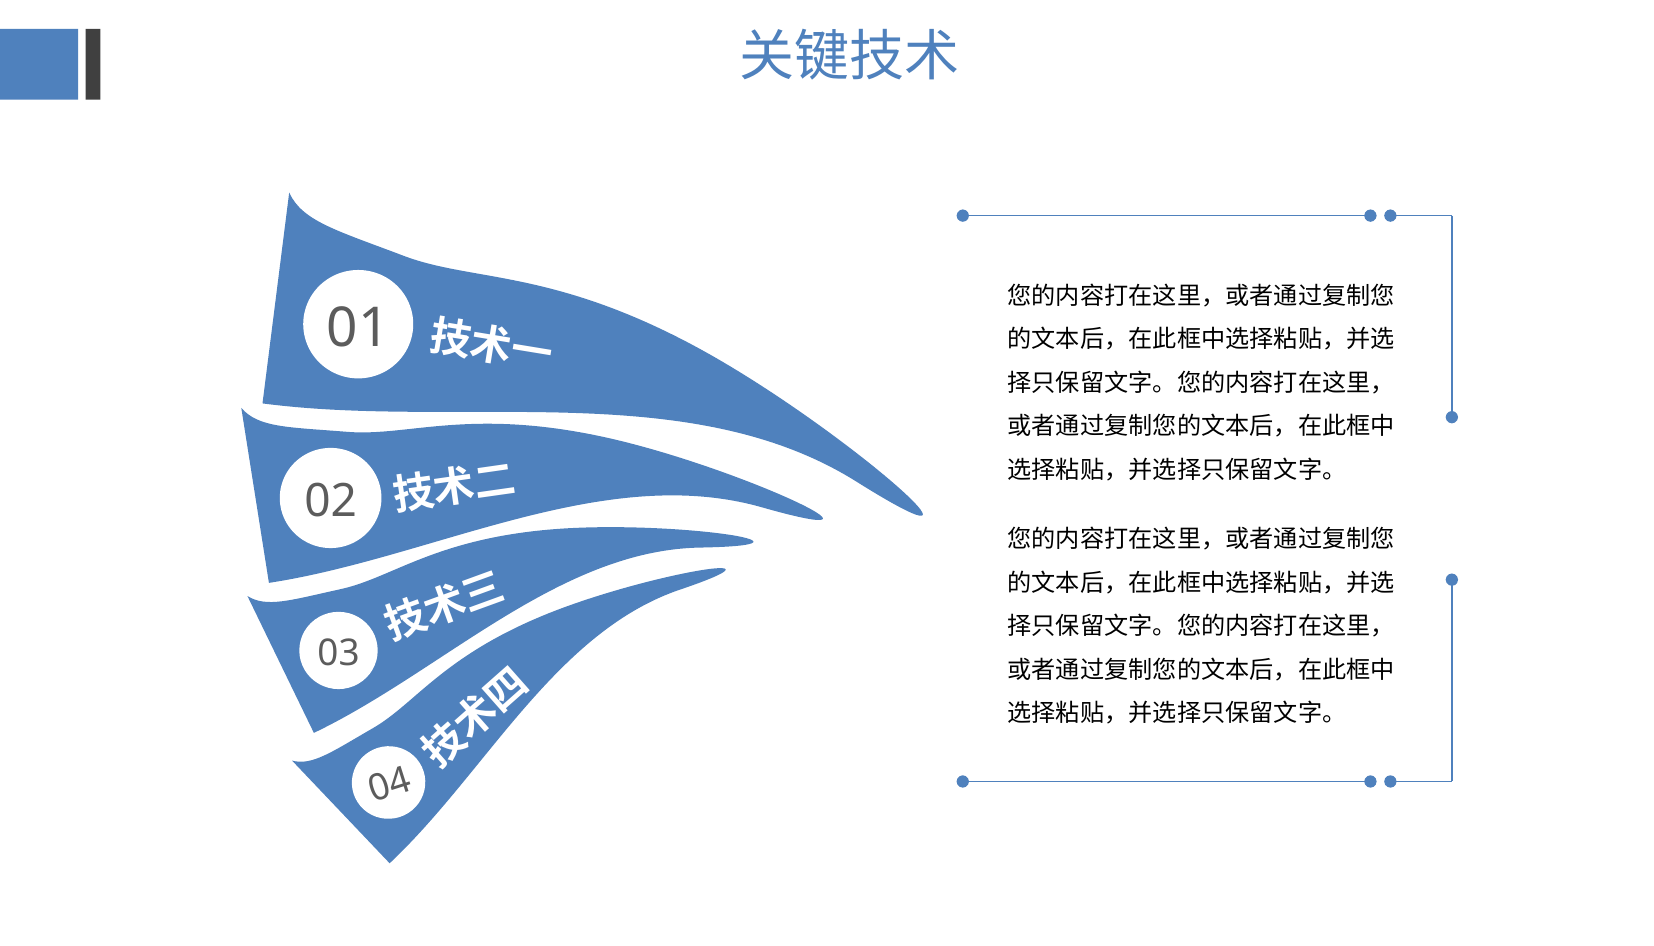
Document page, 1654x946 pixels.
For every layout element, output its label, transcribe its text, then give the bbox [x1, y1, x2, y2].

title 关键技术 [113, 12, 1586, 104]
text_box [247, 538, 489, 733]
text_box [262, 192, 923, 516]
text_box [292, 629, 512, 864]
text_box 01 [307, 274, 410, 375]
text_box [241, 407, 535, 583]
text_box [623, 527, 754, 558]
text_box 技术四 [401, 588, 608, 782]
text_box 技术二 [386, 412, 647, 535]
text_box 您的内容打在这里，或者通过复制您的文本后，在此框中选择粘贴，并选择只保留文字。您的内容打在这里，或者通过复制您的文本后，在此框中选择粘贴，并选择只保留文字。 [992, 259, 1421, 486]
text_box 您的内容打在这里，或者通过复制您的文本后，在此框中选择粘贴，并选择只保留文字。您的内容打在这里，或者通过复制您的文本后，在此框中选择粘贴，并选择只保留文字。 [992, 503, 1421, 729]
text_box 04 [356, 750, 422, 815]
text_box 02 [283, 452, 378, 544]
text_box 技术一 [424, 290, 739, 422]
text_box 03 [303, 616, 374, 685]
text_box 技术三 [370, 495, 641, 664]
text_box [640, 445, 823, 520]
text_box [575, 568, 726, 634]
